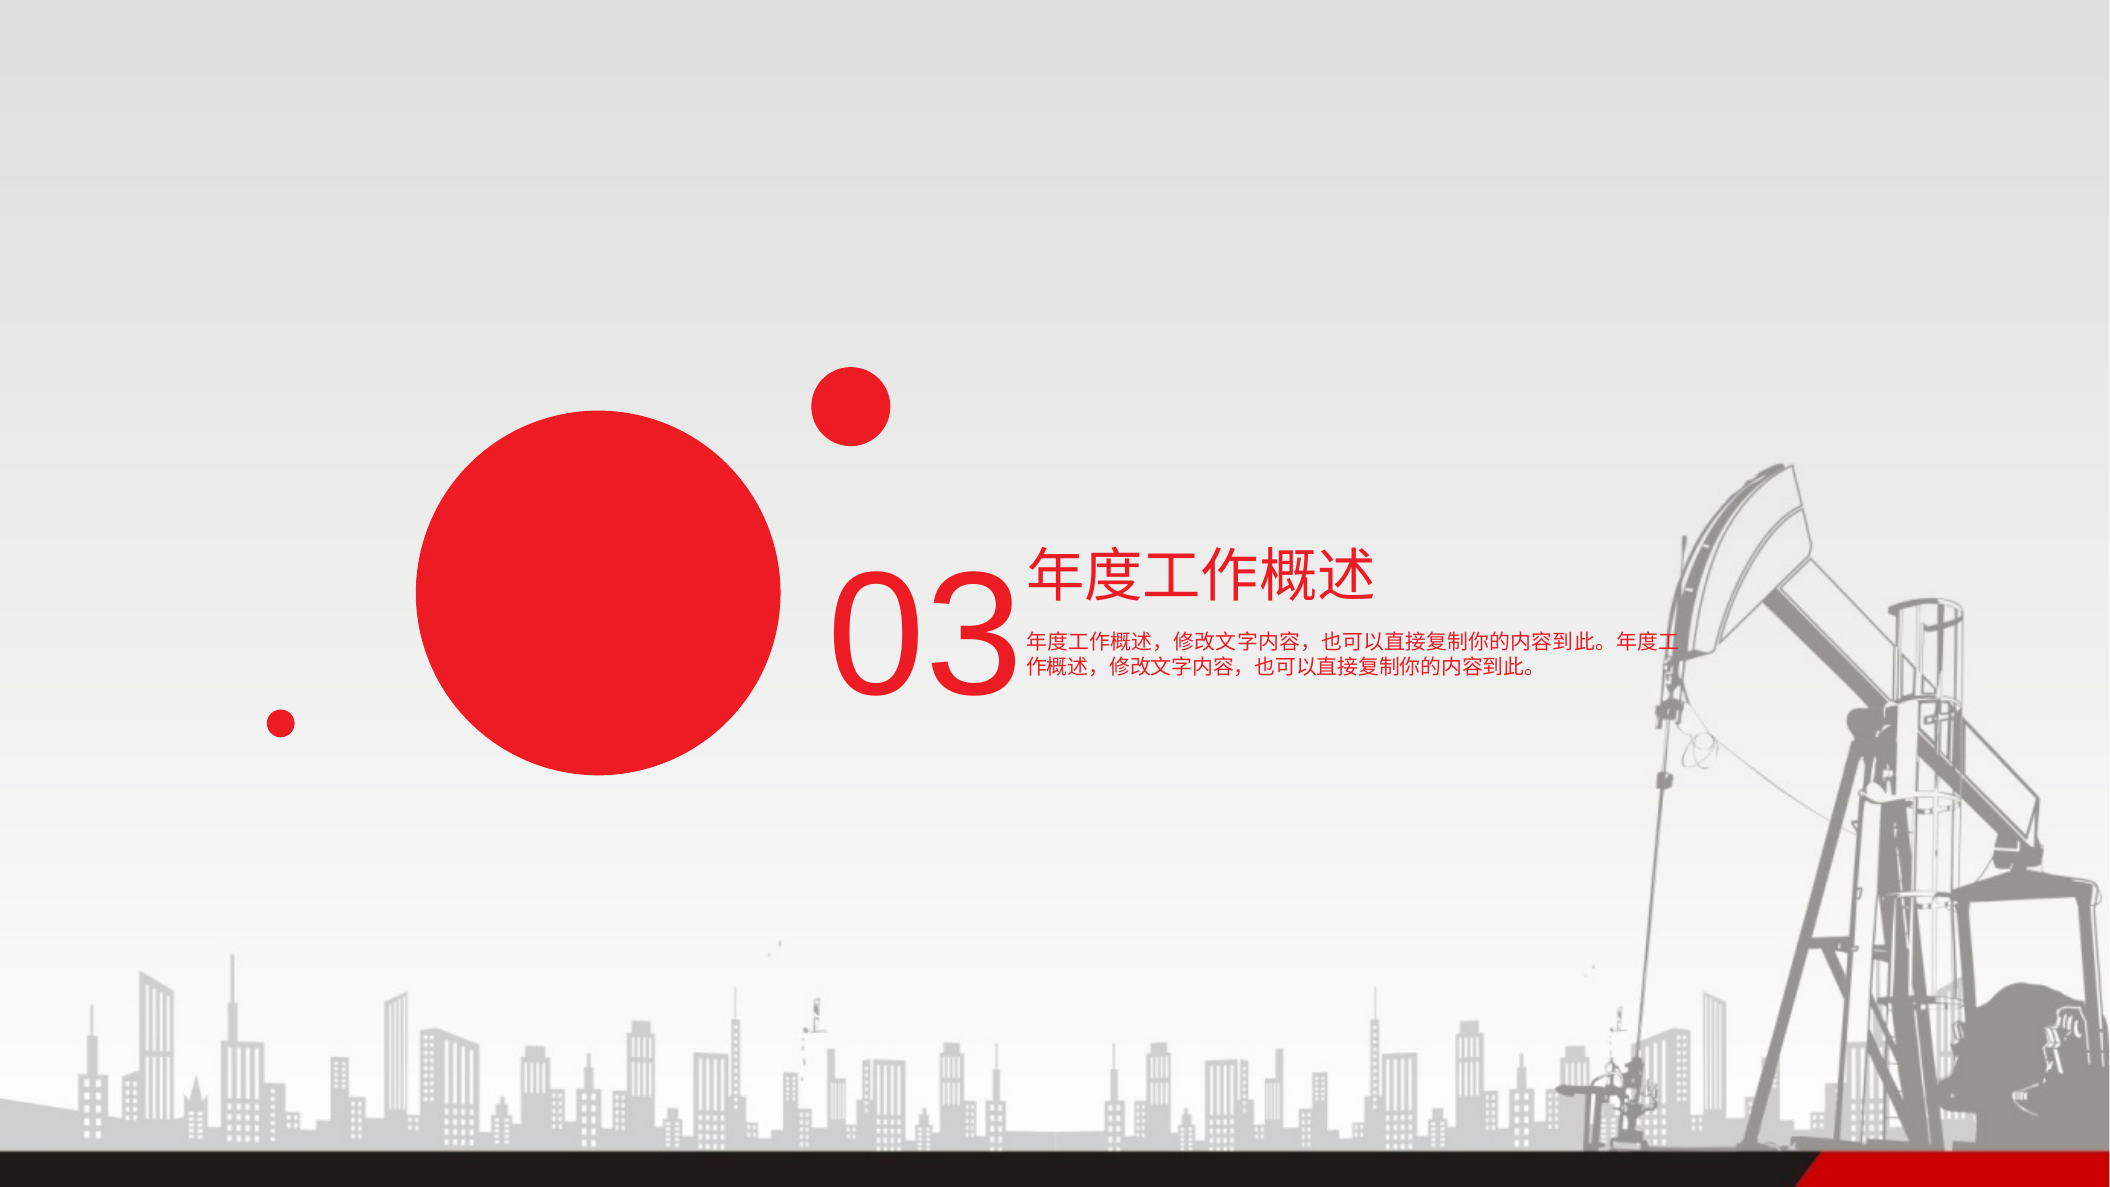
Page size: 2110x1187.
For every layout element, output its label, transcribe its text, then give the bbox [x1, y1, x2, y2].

text_box 03 [780, 511, 1070, 737]
text_box 年度工作概述，修改文字内容，也可以直接复制你的内容到此。年度工作概述，修改文字内容，也可以直接复制你的内容到此。 [1026, 628, 1679, 679]
text_box 年度工作概述 [1026, 537, 1495, 609]
text_box [415, 410, 780, 776]
text_box [266, 709, 295, 738]
picture [0, 0, 2110, 1187]
text_box [811, 367, 891, 447]
